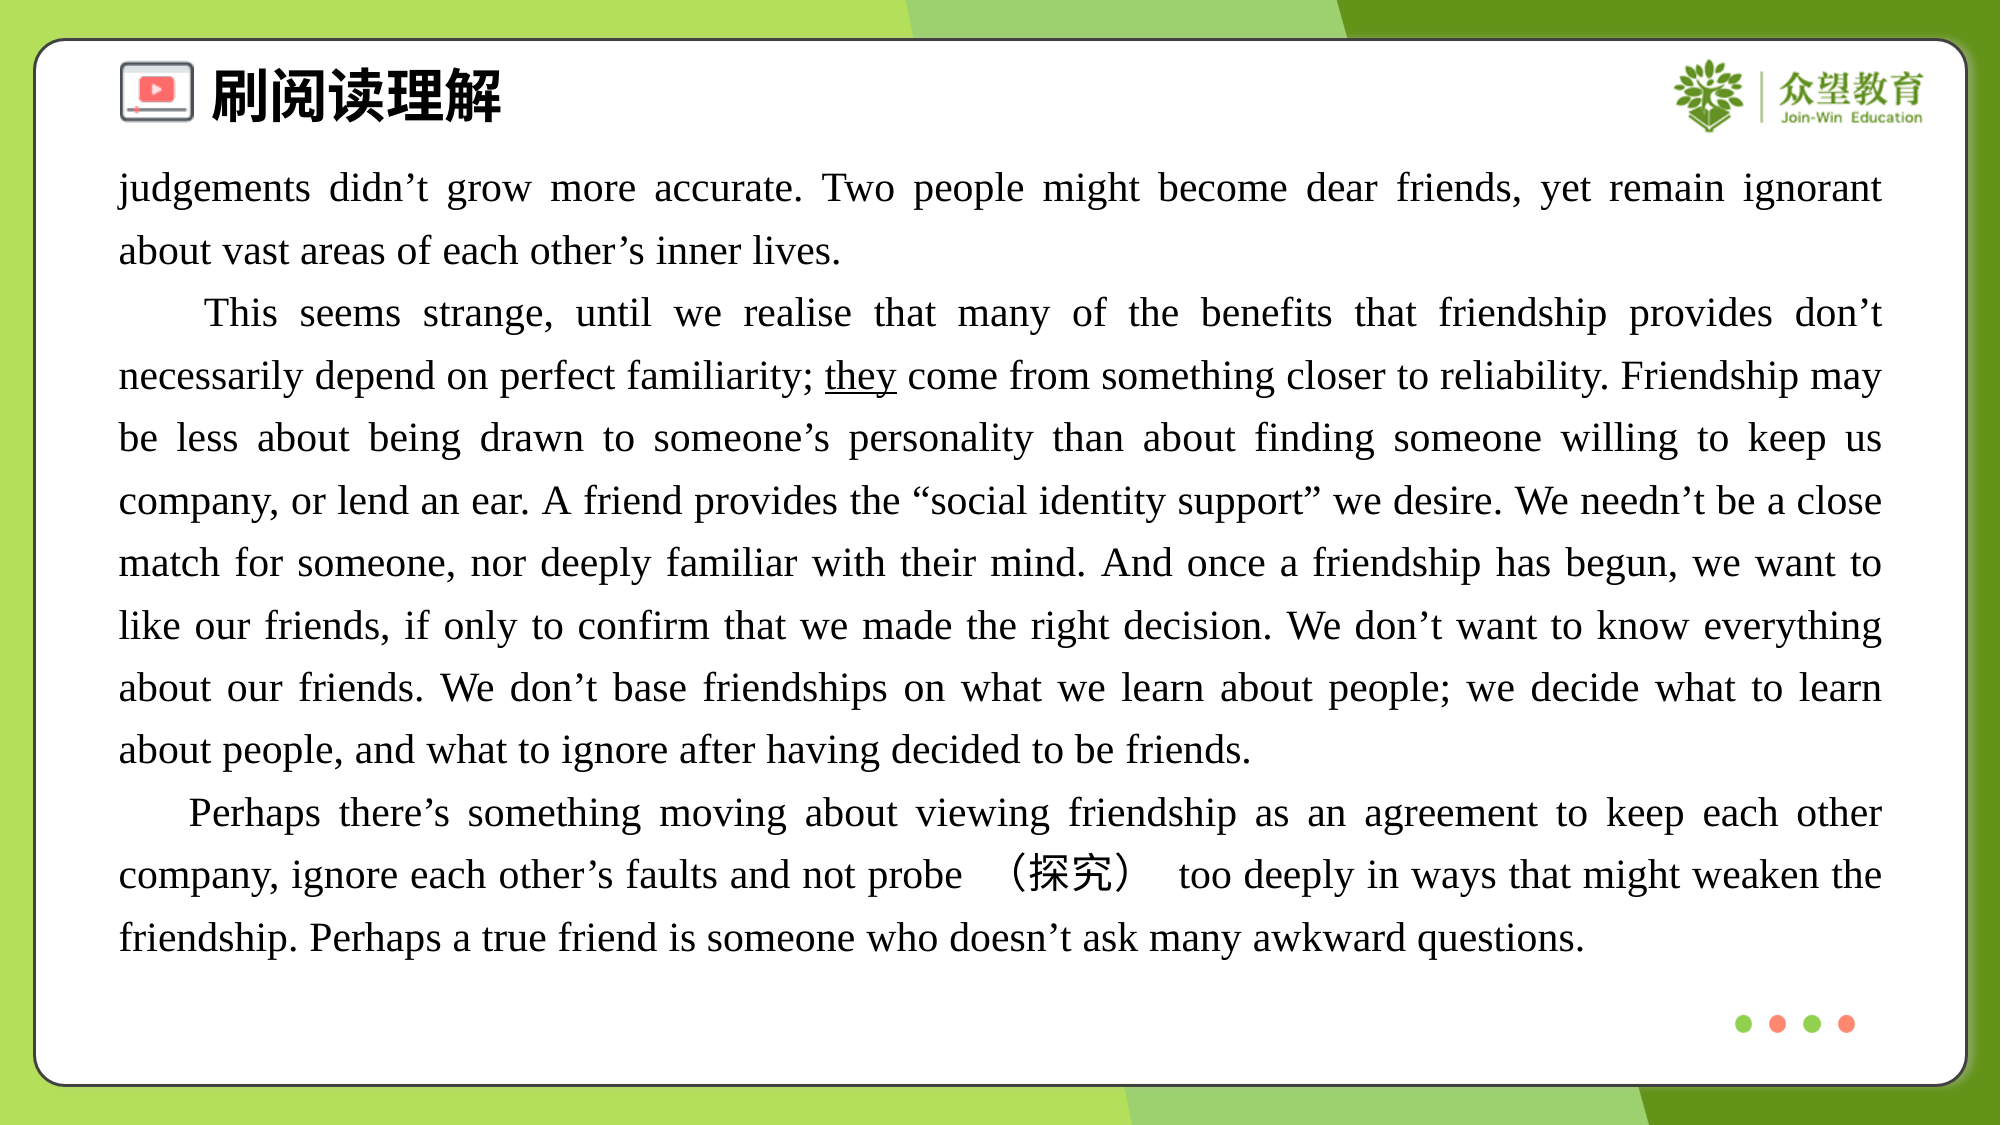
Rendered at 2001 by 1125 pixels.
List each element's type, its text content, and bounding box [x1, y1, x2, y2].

picture [0, 0, 2000, 1125]
text_box judgements didn’t grow more accurate. Two people might become dear friends, yet remain ignorant about vast areas of each other’s inner lives. This seems strange, until we realise that many of the benefits that friendship provides don’t necessarily depend on perfect familiarity; they come from something closer to reliability. Friendship may be less about being drawn to someone’s personality than about finding someone willing to keep us company, or lend an ear. A friend provides the “social identity support” we desire. We needn’t be a close match for someone, nor deeply familiar with their mind. And once a friendship has begun, we want to like our friends, if only to confirm that we made the right decision. We don’t want to know everything about our friends. We don’t base friendships on what we learn about people; we decide what to learn about people, and what to ignore after having decided to be friends. Perhaps there’s something moving about viewing friendship as an agreement to keep each other company, ignore each other’s faults and not probe （探究） too deeply in ways that might weaken the friendship. Perhaps a true friend is someone who doesn’t ask many awkward questions. [118, 147, 1883, 1081]
